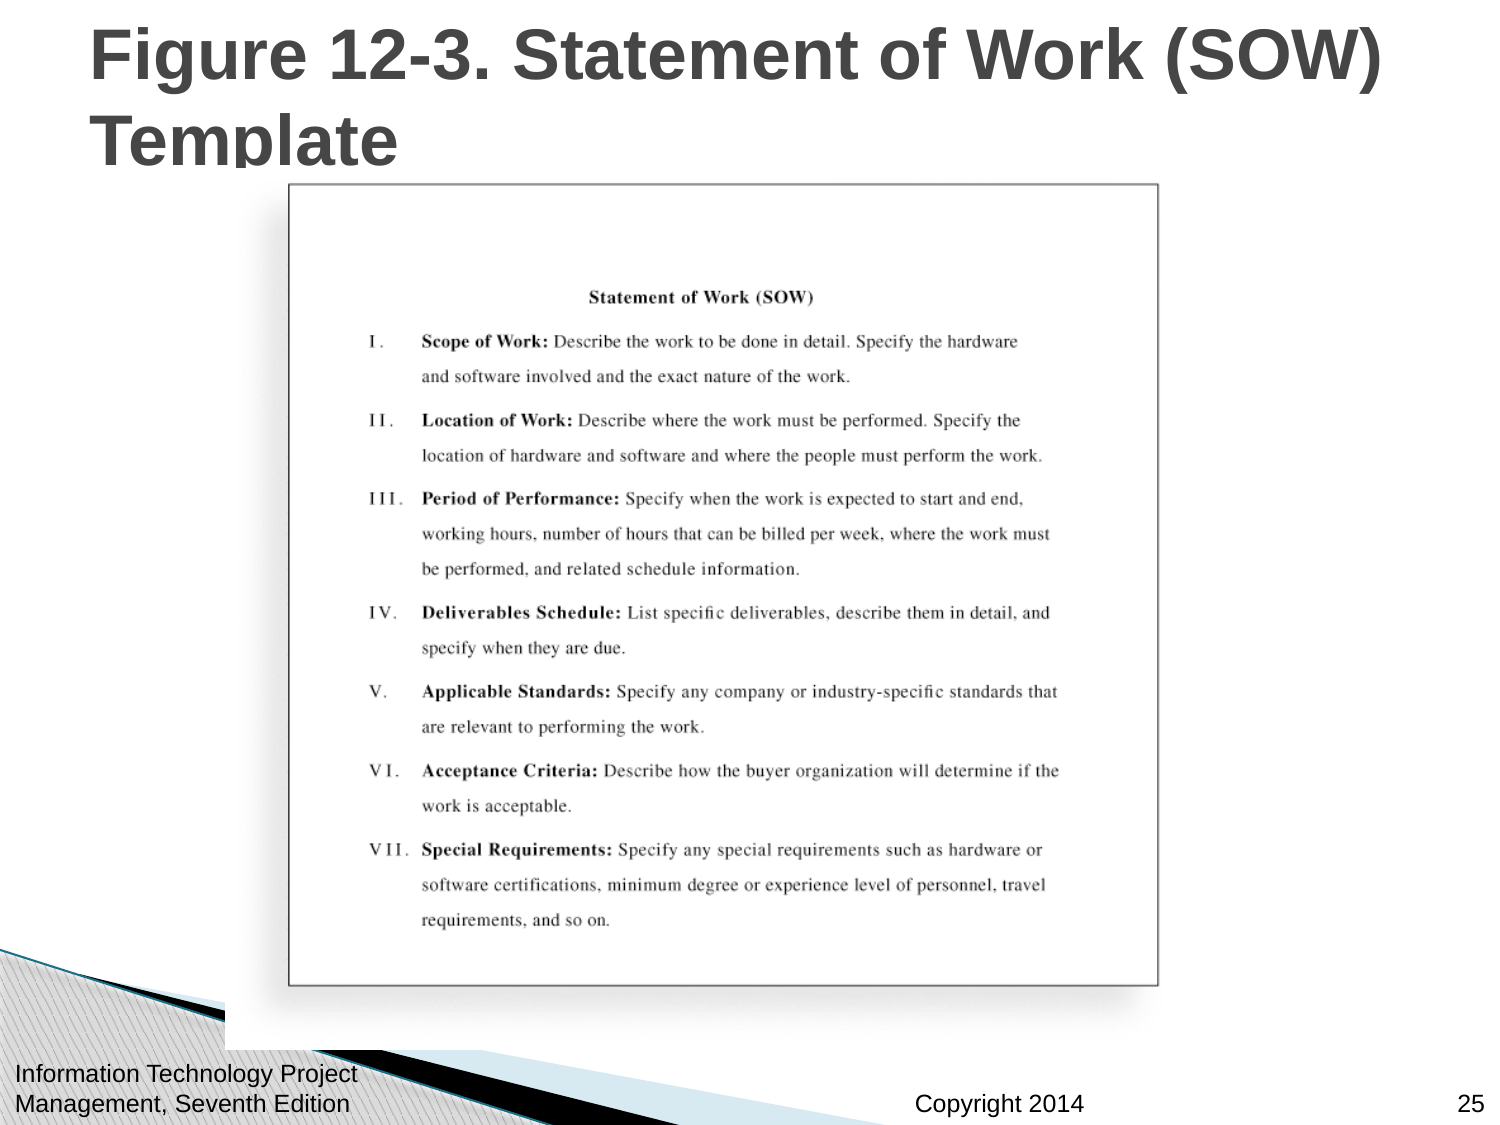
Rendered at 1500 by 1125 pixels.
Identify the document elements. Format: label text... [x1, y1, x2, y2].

picture [224, 167, 1176, 1050]
title Figure 12-3. Statement of Work (SOW) Template [75, 0, 1425, 188]
footer Information Technology Project Management, Seventh Edition [0, 1065, 425, 1125]
slide_number 25 [1408, 1065, 1500, 1125]
